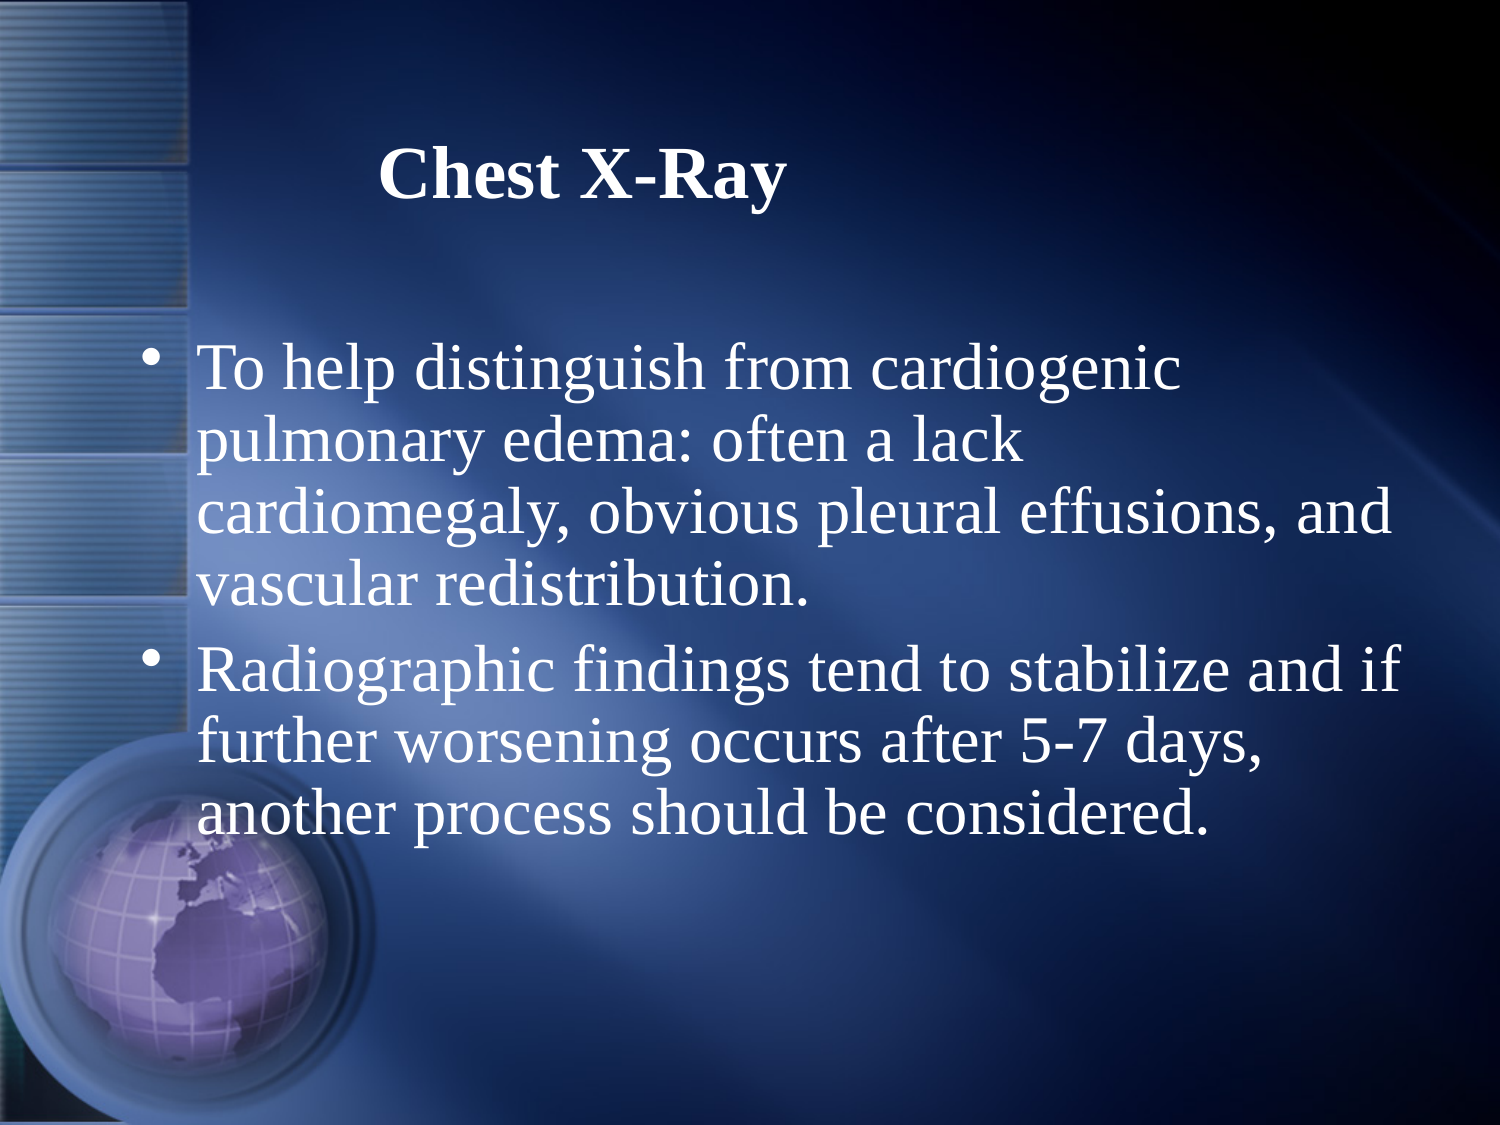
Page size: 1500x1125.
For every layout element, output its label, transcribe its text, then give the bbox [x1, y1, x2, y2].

picture [0, 0, 1500, 1125]
list To help distinguish from cardiogenic pulmonary edema: often a lack cardiomegaly, obvious pleural effusions, and vascular redistribution. Radiographic findings tend to stabilize and if further worsening occurs after 5-7 days, another process should be considered. [124, 324, 1426, 963]
title Chest X-Ray [362, 74, 1401, 263]
